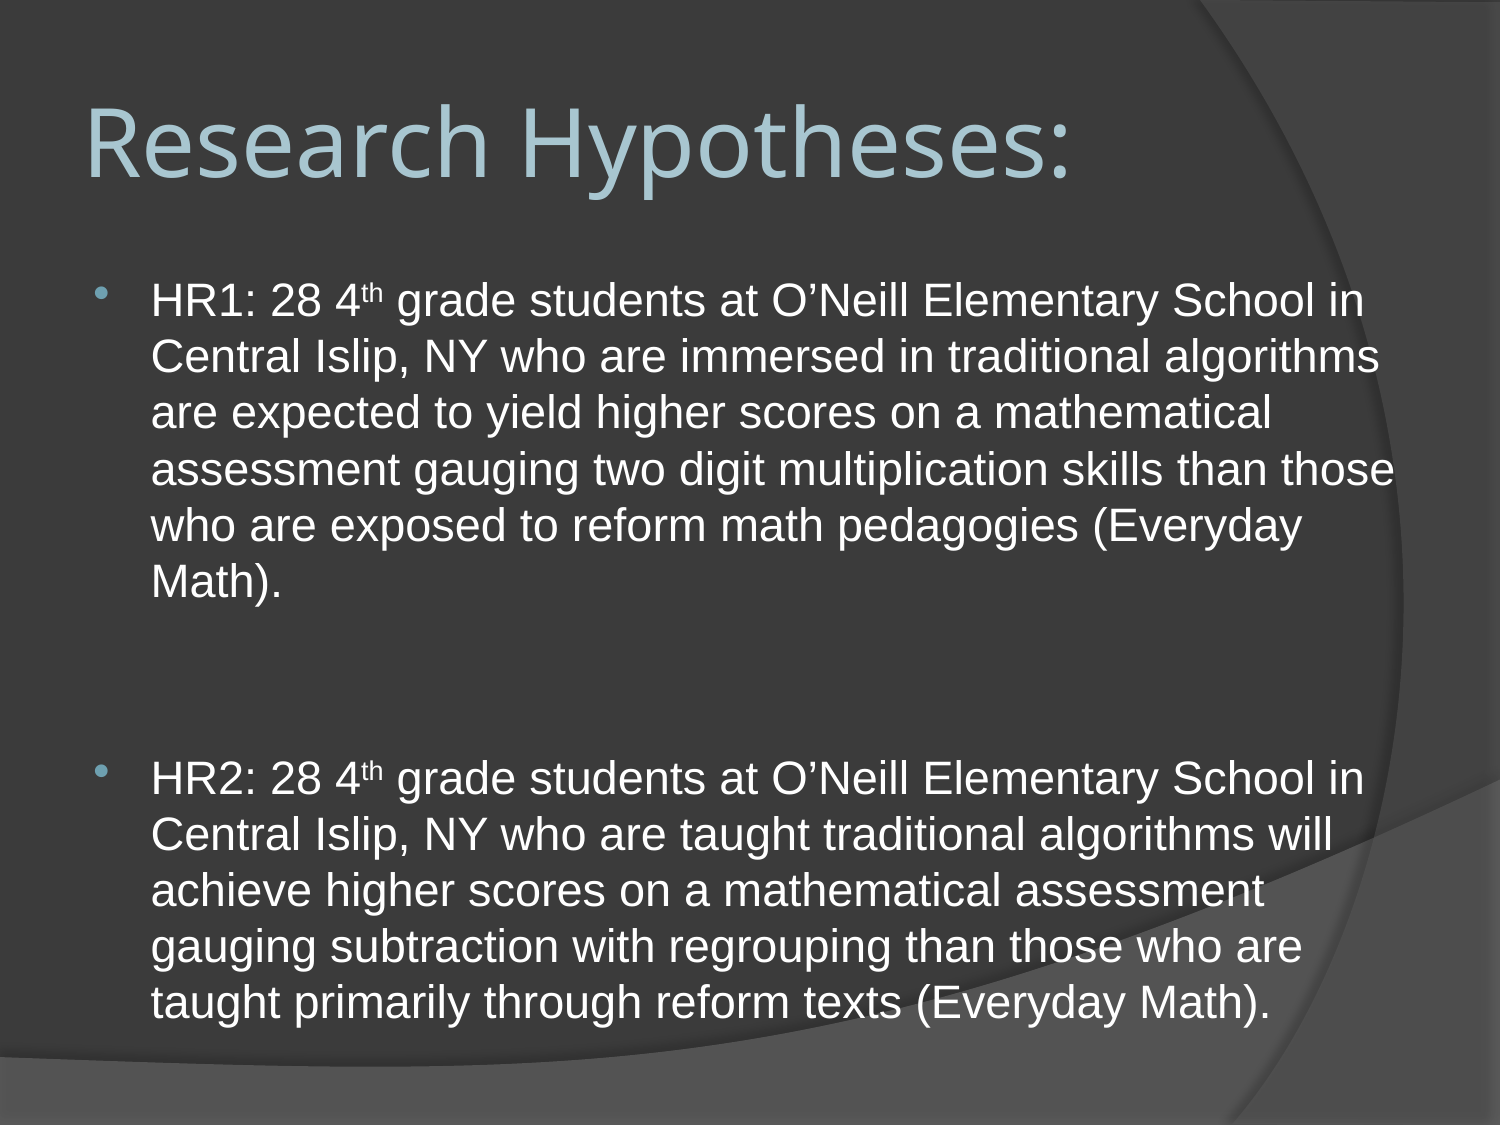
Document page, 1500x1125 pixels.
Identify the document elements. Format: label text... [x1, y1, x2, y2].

list HR1: 28 4th grade students at O’Neill Elementary School in Central Islip, NY who are immersed in traditional algorithms are expected to yield higher scores on a mathematical assessment gauging two digit multiplication skills than those who are exposed to reform math pedagogies (Everyday Math). HR2: 28 4th grade students at O’Neill Elementary School in Central Islip, NY who are taught traditional algorithms will achieve higher scores on a mathematical assessment gauging subtraction with regrouping than those who are taught primarily through reform texts (Everyday Math). [75, 262, 1438, 1050]
title Research Hypotheses: [75, 45, 1300, 233]
